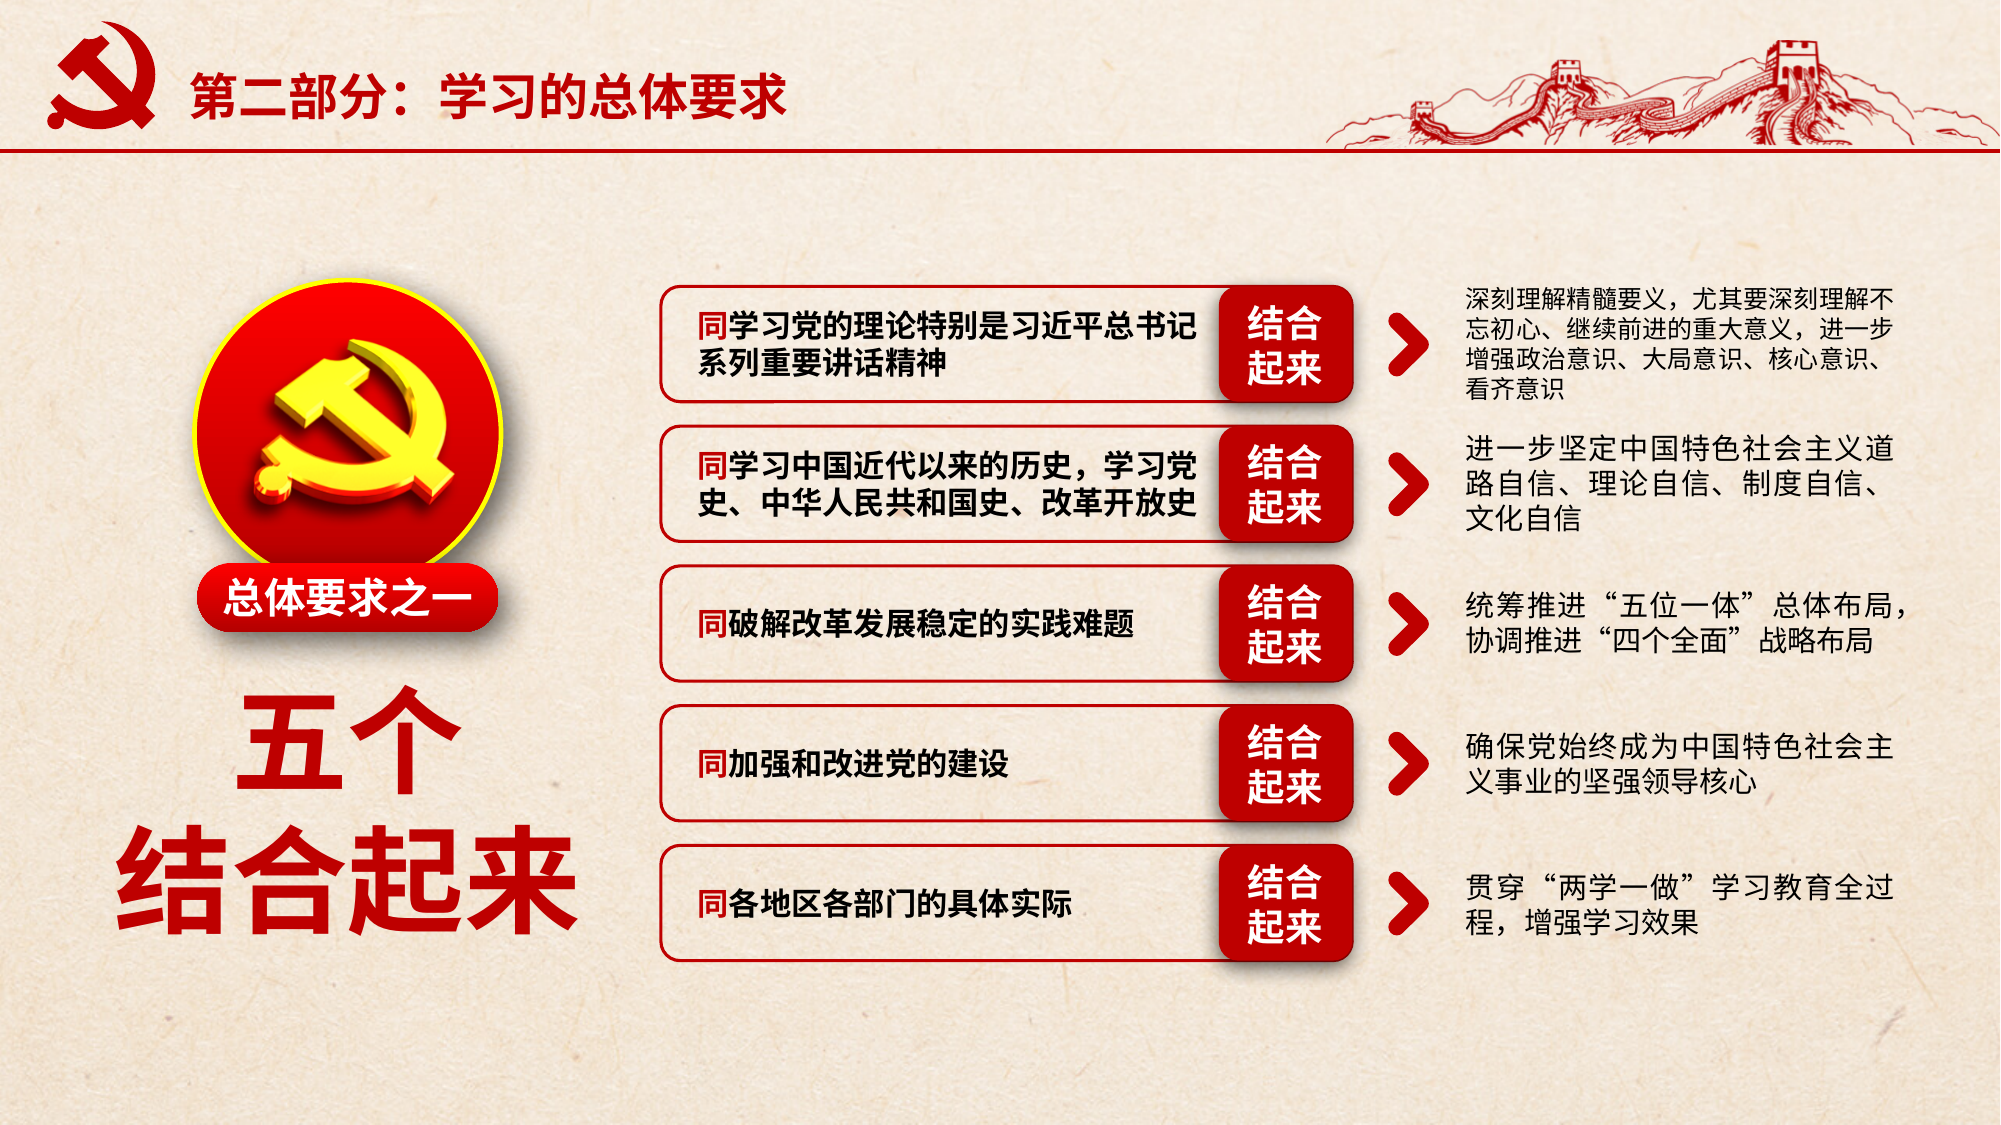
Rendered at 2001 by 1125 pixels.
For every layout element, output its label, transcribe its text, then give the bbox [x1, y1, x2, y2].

text_box 深刻理解精髓要义，尤其要深刻理解不忘初心、继续前进的重大意义，进一步增强政治意识、大局意识、核心意识、看齐意识 [1451, 275, 1911, 411]
text_box [1388, 592, 1429, 656]
text_box 同各地区各部门的具体实际 [682, 876, 1202, 929]
text_box 总体要求之一 [197, 564, 499, 630]
text_box 结合起来 [1218, 845, 1353, 961]
text_box [1388, 871, 1429, 936]
text_box 同破解改革发展稳定的实践难题 [682, 597, 1202, 650]
text_box 第二部分：学习的总体要求 [173, 57, 1038, 133]
text_box 确保党始终成为中国特色社会主义事业的坚强领导核心 [1451, 721, 1911, 806]
text_box [1388, 731, 1429, 796]
text_box 同加强和改进党的建设 [682, 736, 1202, 789]
text_box 进一步坚定中国特色社会主义道路自信、理论自信、制度自信、文化自信 [1451, 423, 1911, 543]
text_box 统筹推进“五位一体”总体布局，协调推进“四个全面”战略布局 [1451, 580, 1911, 666]
text_box 贯穿“两学一做”学习教育全过程，增强学习效果 [1451, 862, 1911, 947]
text_box 同学习中国近代以来的历史，学习党史、中华人民共和国史、改革开放史 [682, 438, 1207, 528]
text_box [47, 21, 156, 130]
text_box 结合起来 [1218, 426, 1353, 542]
text_box 结合起来 [1218, 705, 1353, 821]
text_box [660, 286, 1216, 402]
text_box [1388, 452, 1429, 517]
text_box 五个 结合起来 [62, 660, 634, 955]
text_box 结合起来 [1220, 286, 1353, 402]
text_box [660, 565, 1217, 682]
text_box [660, 426, 1217, 542]
text_box [660, 845, 1216, 961]
text_box [1388, 312, 1429, 377]
picture [0, 0, 2001, 1125]
text_box [193, 279, 503, 550]
text_box 结合起来 [1218, 565, 1353, 682]
text_box [660, 705, 1216, 821]
text_box 同学习党的理论特别是习近平总书记系列重要讲话精神 [682, 298, 1225, 389]
